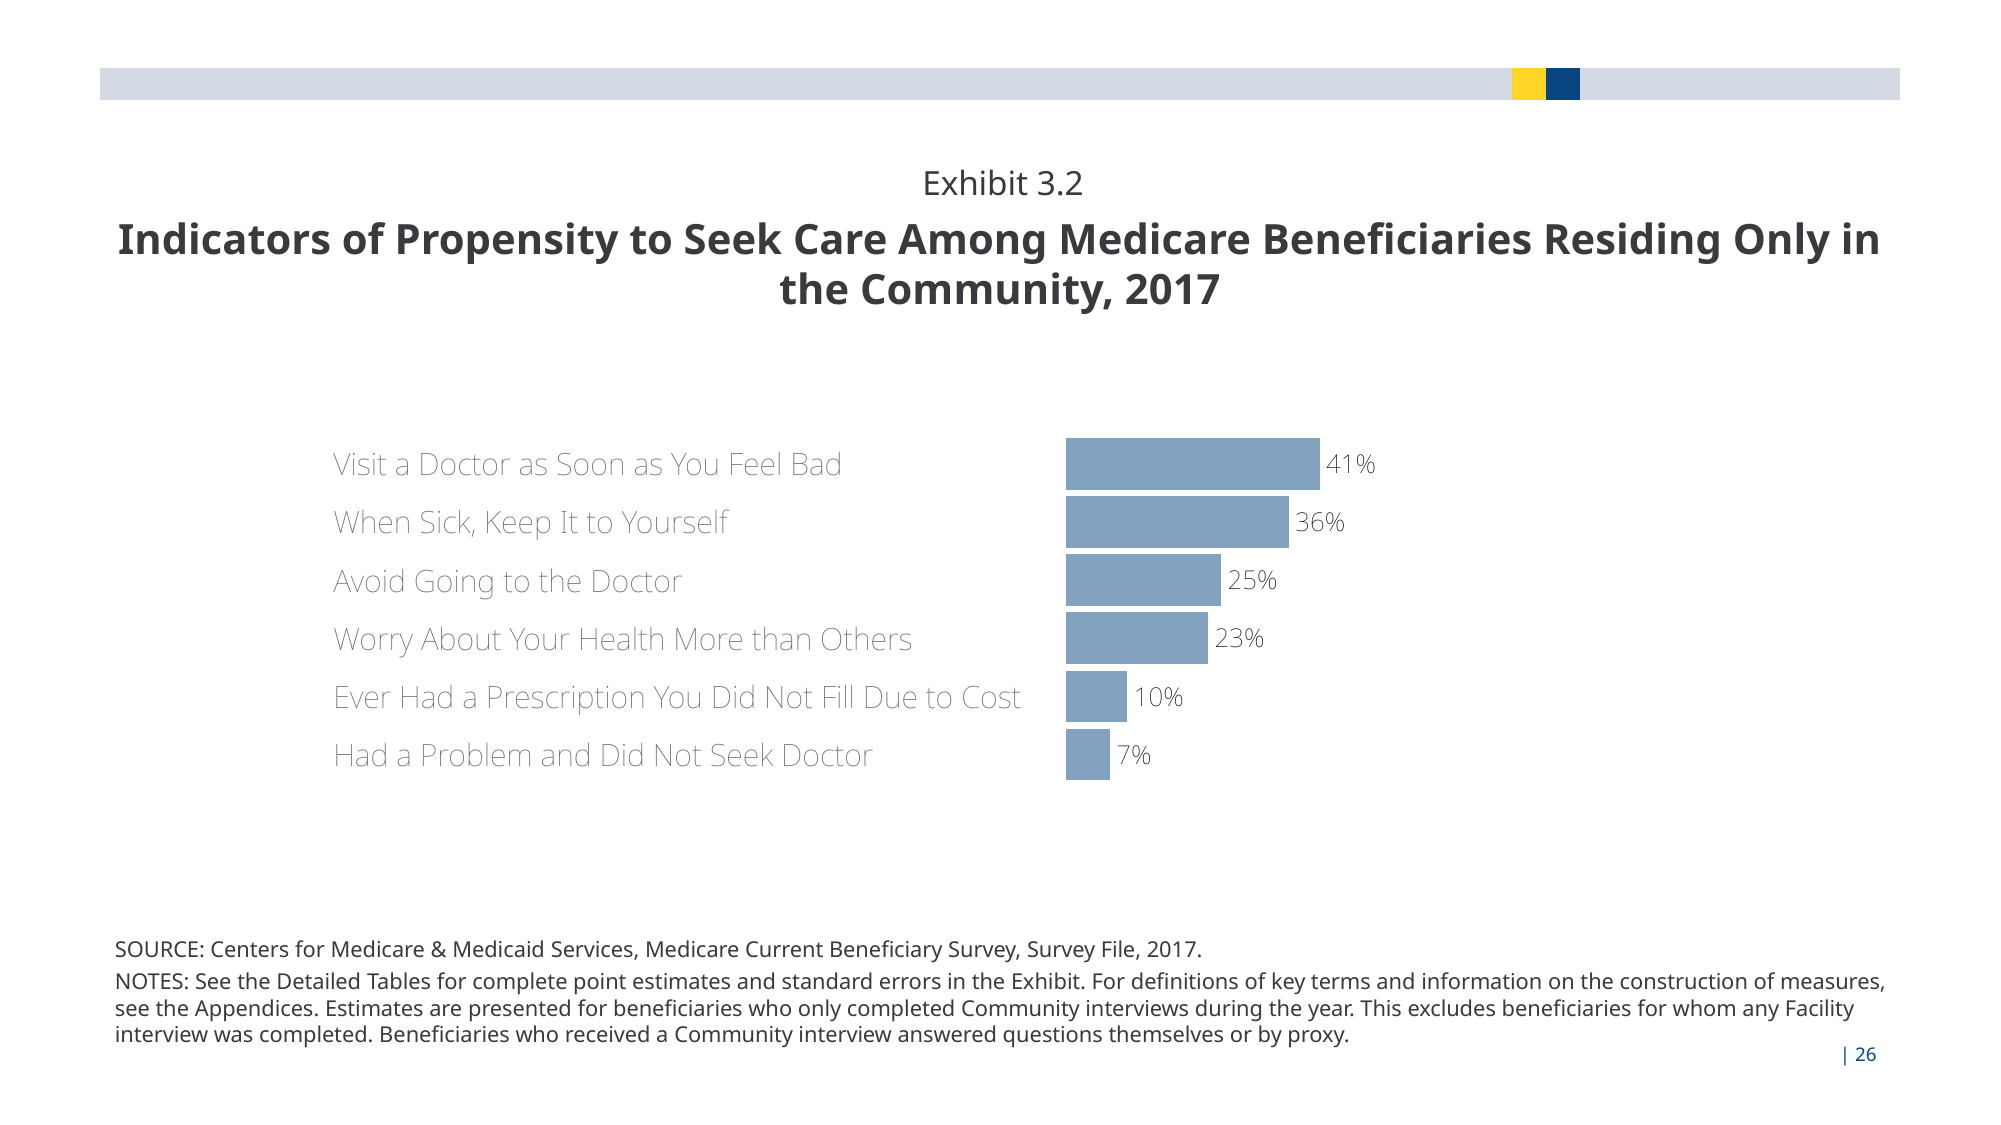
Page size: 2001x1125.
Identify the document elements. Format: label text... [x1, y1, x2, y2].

picture [313, 426, 1687, 801]
list Indicators of Propensity to Seek Care Among Medicare Beneficiaries Residing Only in the Community, 2017 [99, 213, 1900, 300]
title Exhibit 3.2 [99, 154, 1900, 213]
list SOURCE: Centers for Medicare & Medicaid Services, Medicare Current Beneficiary Survey, Survey File, 2017. NOTES: See the Detailed Tables for complete point estimates and standard errors in the Exhibit. For definitions of key terms and information on the construction of measures, see the Appendices. Estimates are presented for beneficiaries who only completed Community interviews during the year. This excludes beneficiaries for whom any Facility interview was completed. Beneficiaries who received a Community interview answered questions themselves or by proxy. [99, 928, 1900, 988]
